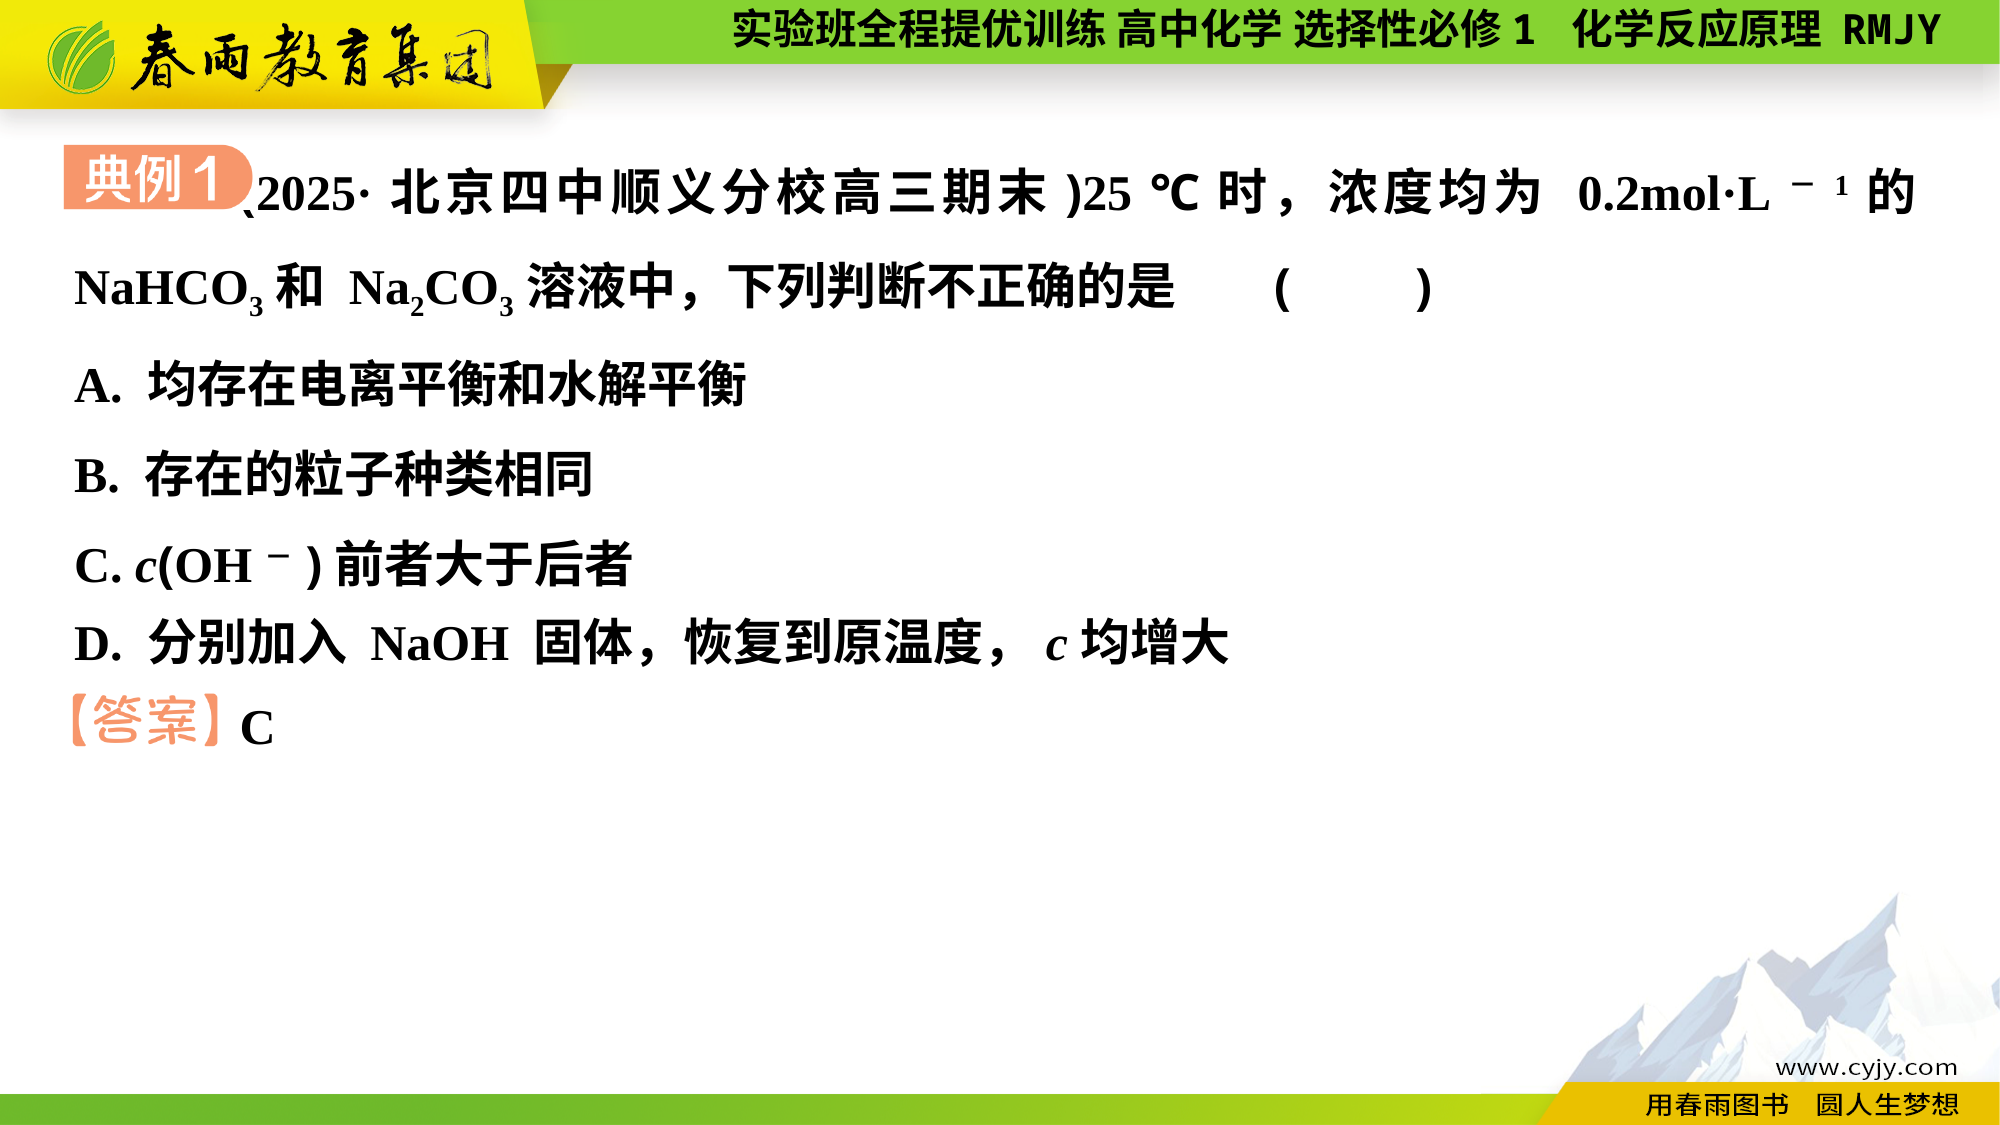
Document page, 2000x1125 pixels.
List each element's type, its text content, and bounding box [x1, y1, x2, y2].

picture [0, 0, 2000, 1125]
text_box C [240, 687, 1225, 762]
